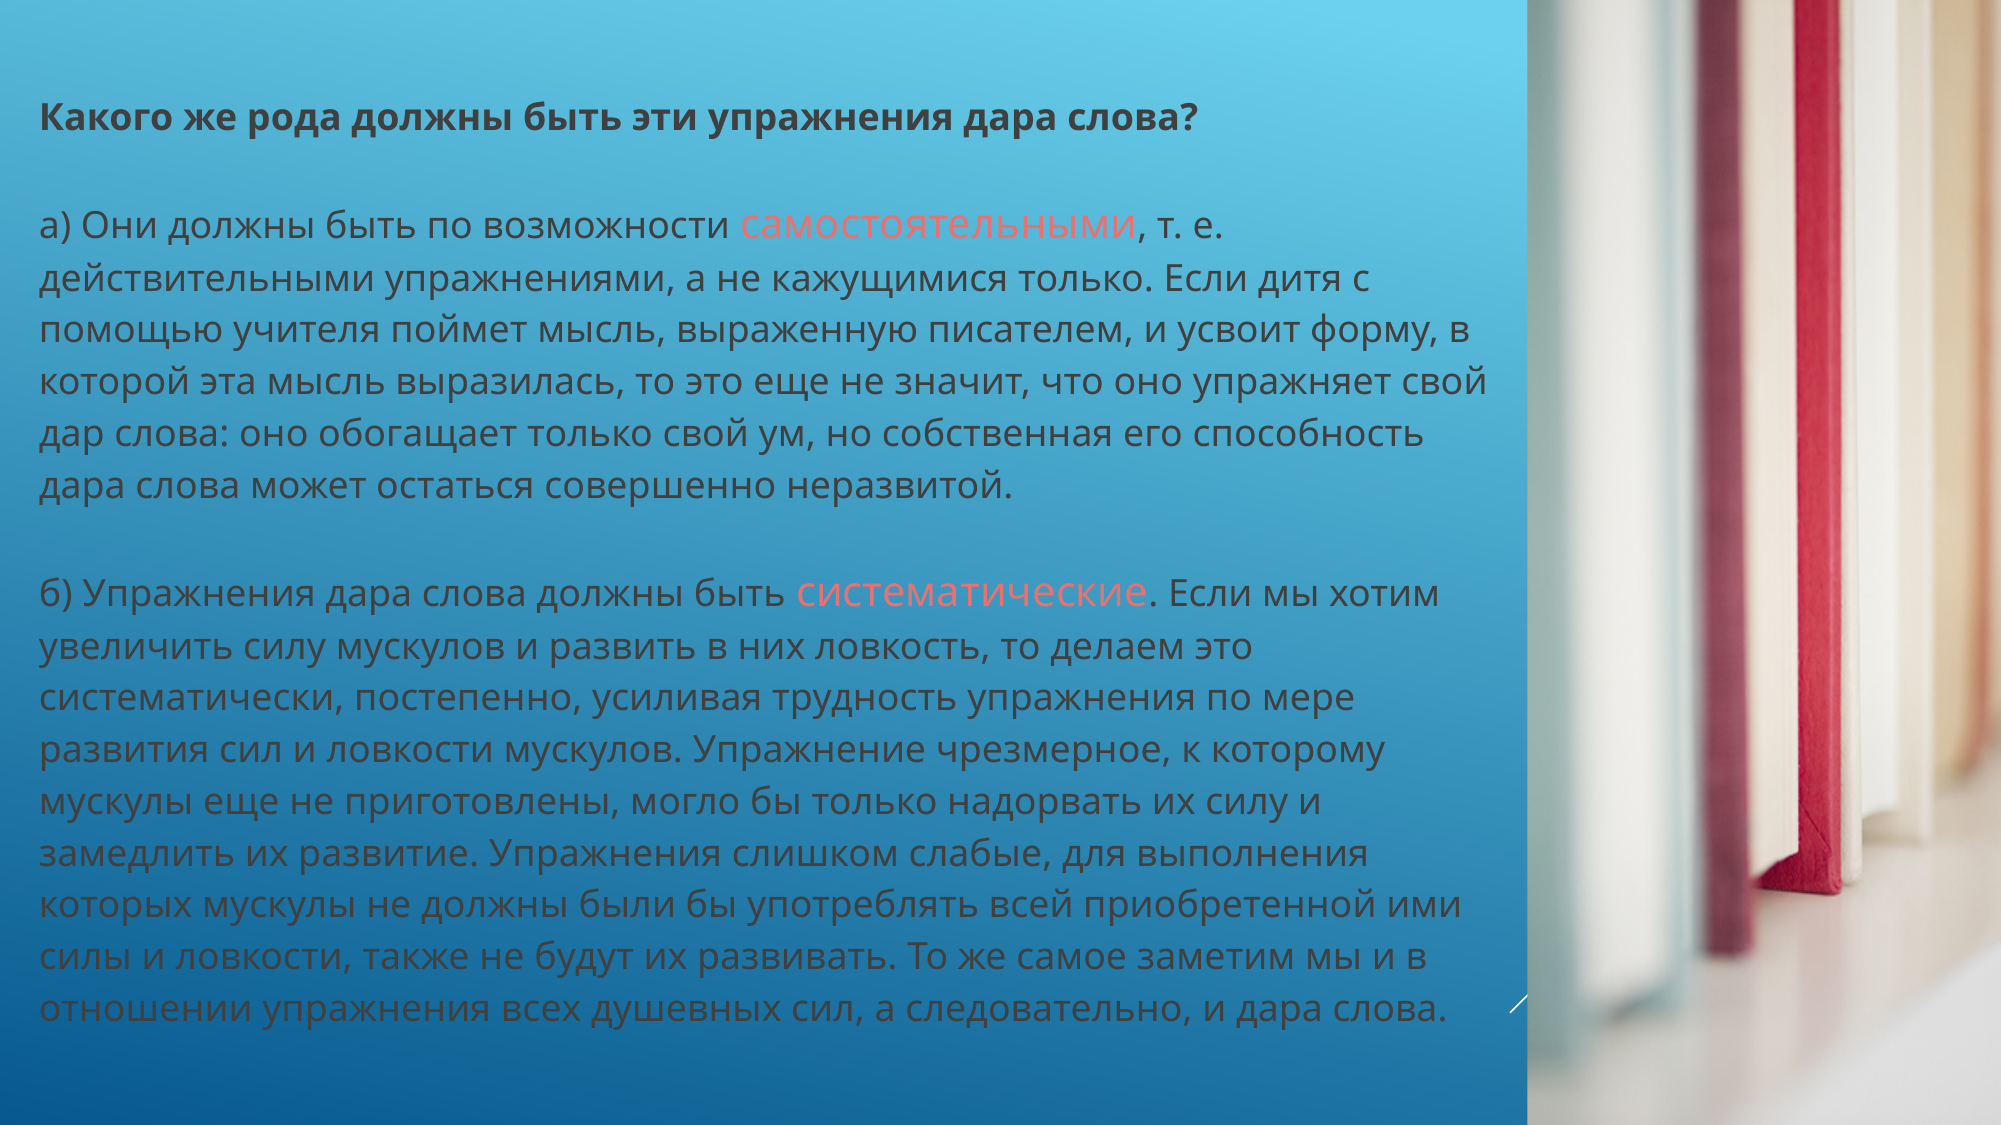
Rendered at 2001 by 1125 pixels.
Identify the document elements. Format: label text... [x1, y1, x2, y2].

text_box Какого же рода должны быть эти упражнения дара слова? а) Они должны быть по возможности самостоятельными, т. е. действительными упражнениями, а не кажущимися только. Если дитя с помощью учителя поймет мысль, выраженную писателем, и усвоит форму, в которой эта мысль выразилась, то это еще не значит, что оно упражняет свой дар слова: оно обогащает только свой ум, но собственная его способность дара слова может остаться совершенно неразвитой. б) Упражнения дара слова должны быть систематические. Если мы хотим увеличить силу мускулов и развить в них ловкость, то делаем это систематически, постепенно, усиливая трудность упражнения по мере развития сил и ловкости мускулов. Упражнение чрезмерное, к которому мускулы еще не приготовлены, могло бы только надорвать их силу и замедлить их развитие. Упражнения слишком слабые, для выполнения которых мускулы не должны были бы употреблять всей приобретенной ими силы и ловкости, также не будут их развивать. То же самое заметим мы и в отношении упражнения всех душевных сил, а следовательно, и дара слова. [24, 33, 1514, 1088]
picture [1526, 0, 2001, 1125]
